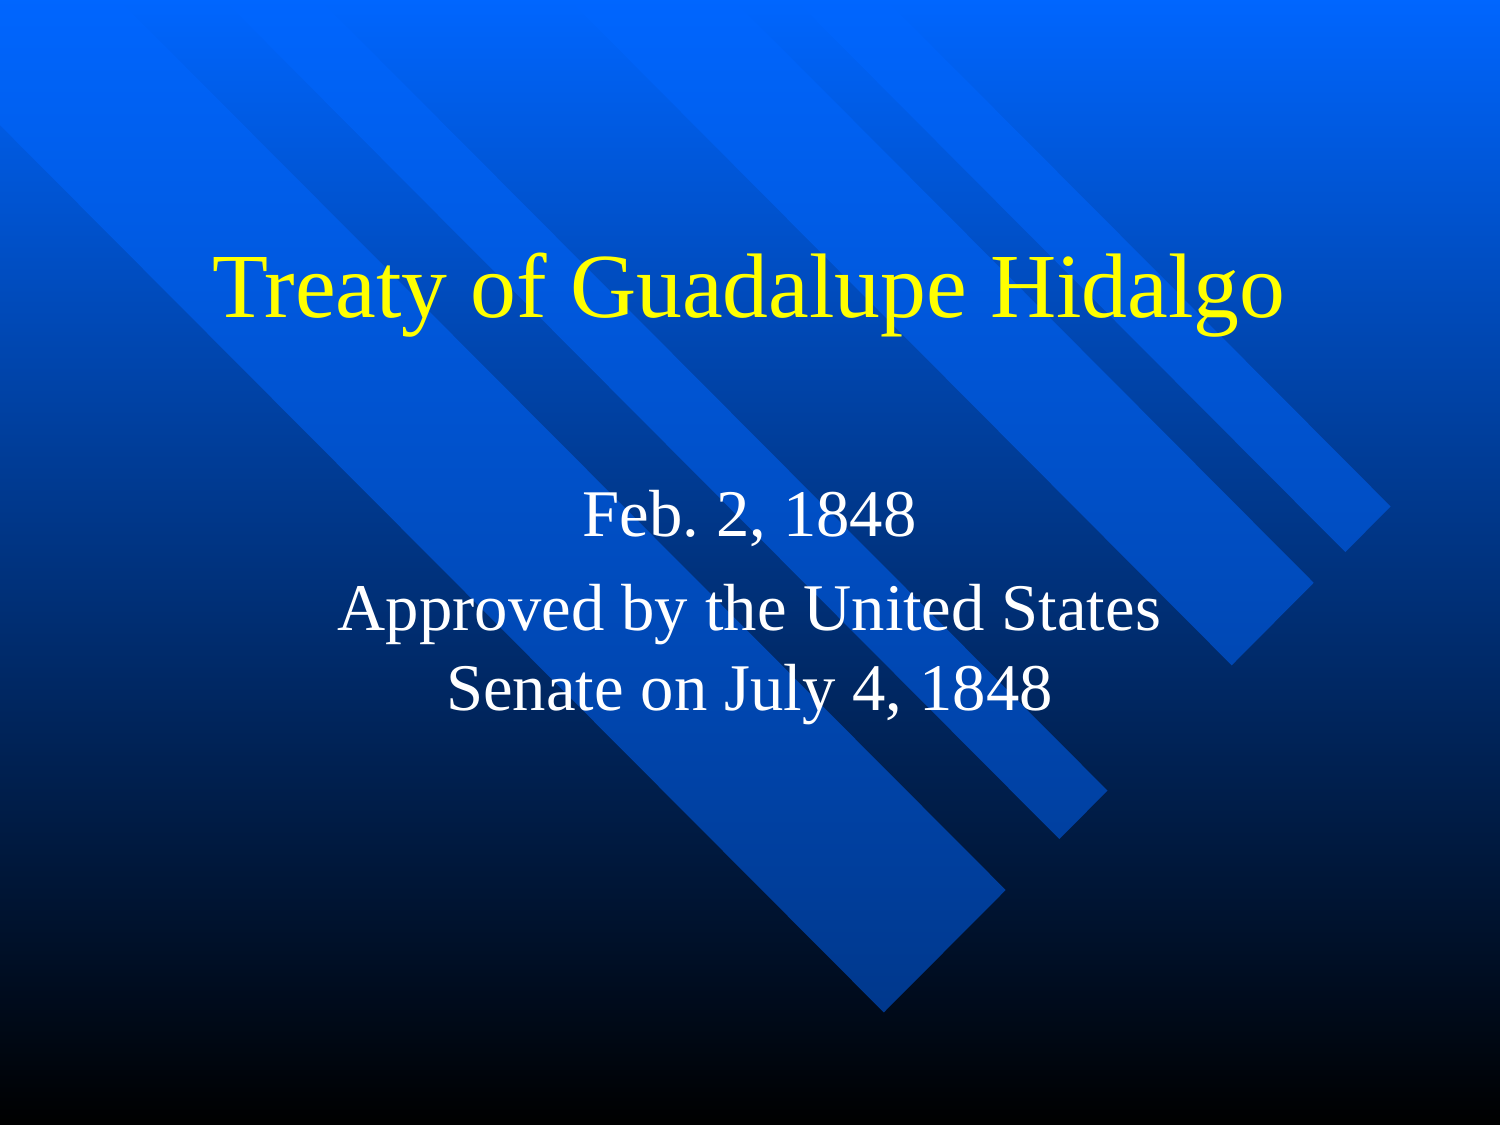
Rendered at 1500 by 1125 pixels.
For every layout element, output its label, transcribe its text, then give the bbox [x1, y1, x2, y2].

title Treaty of Guadalupe Hidalgo [112, 187, 1388, 375]
subtitle Feb. 2, 1848 Approved by the United States Senate on July 4, 1848 [225, 462, 1275, 750]
